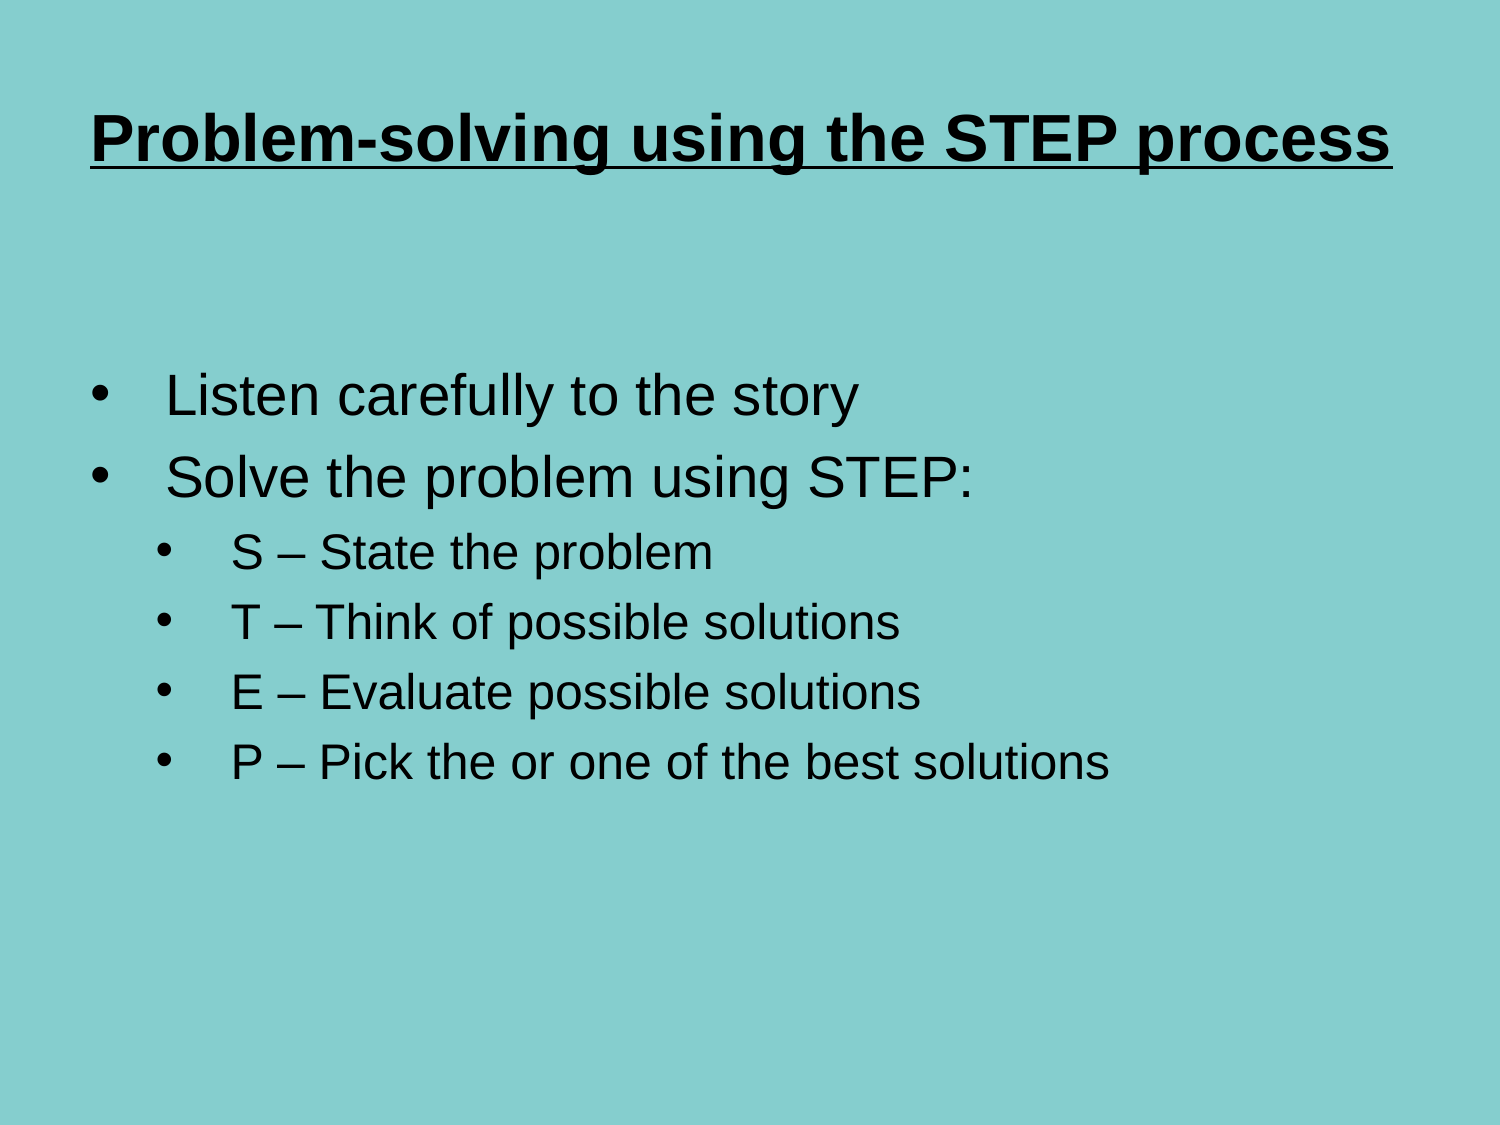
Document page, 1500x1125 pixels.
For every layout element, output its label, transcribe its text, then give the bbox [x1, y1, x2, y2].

list Listen carefully to the story Solve the problem using STEP: S – State the problem T – Think of possible solutions E – Evaluate possible solutions P – Pick the or one of the best solutions [75, 350, 1438, 913]
title Problem-solving using the STEP process [75, 87, 1438, 288]
